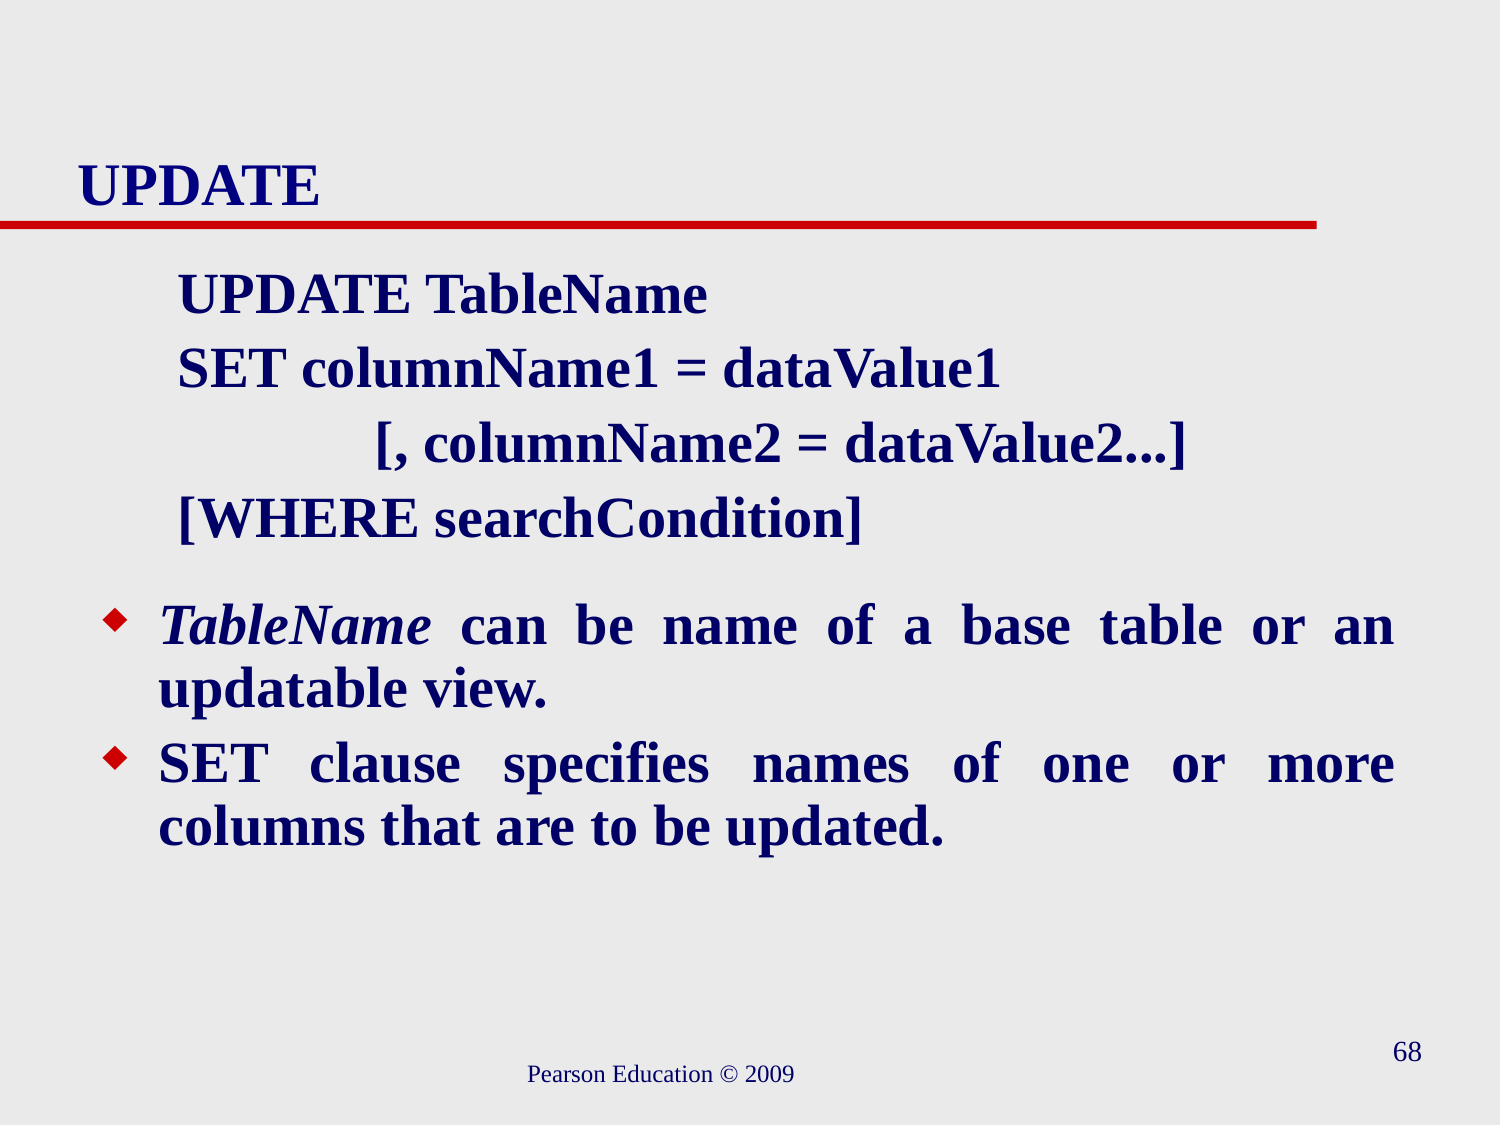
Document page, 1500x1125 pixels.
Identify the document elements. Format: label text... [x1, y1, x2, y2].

slide_number 68 [1124, 1012, 1438, 1088]
text_box Pearson Education © 2009 [512, 1050, 1038, 1095]
list UPDATE TableName SET columnName1 = dataValue1 [, columnName2 = dataValue2...] [WHERE searchCondition] TableName can be name of a base table or an updatable view. SET clause specifies names of one or more columns that are to be updated. [87, 255, 1412, 931]
title UPDATE [62, 43, 1338, 226]
